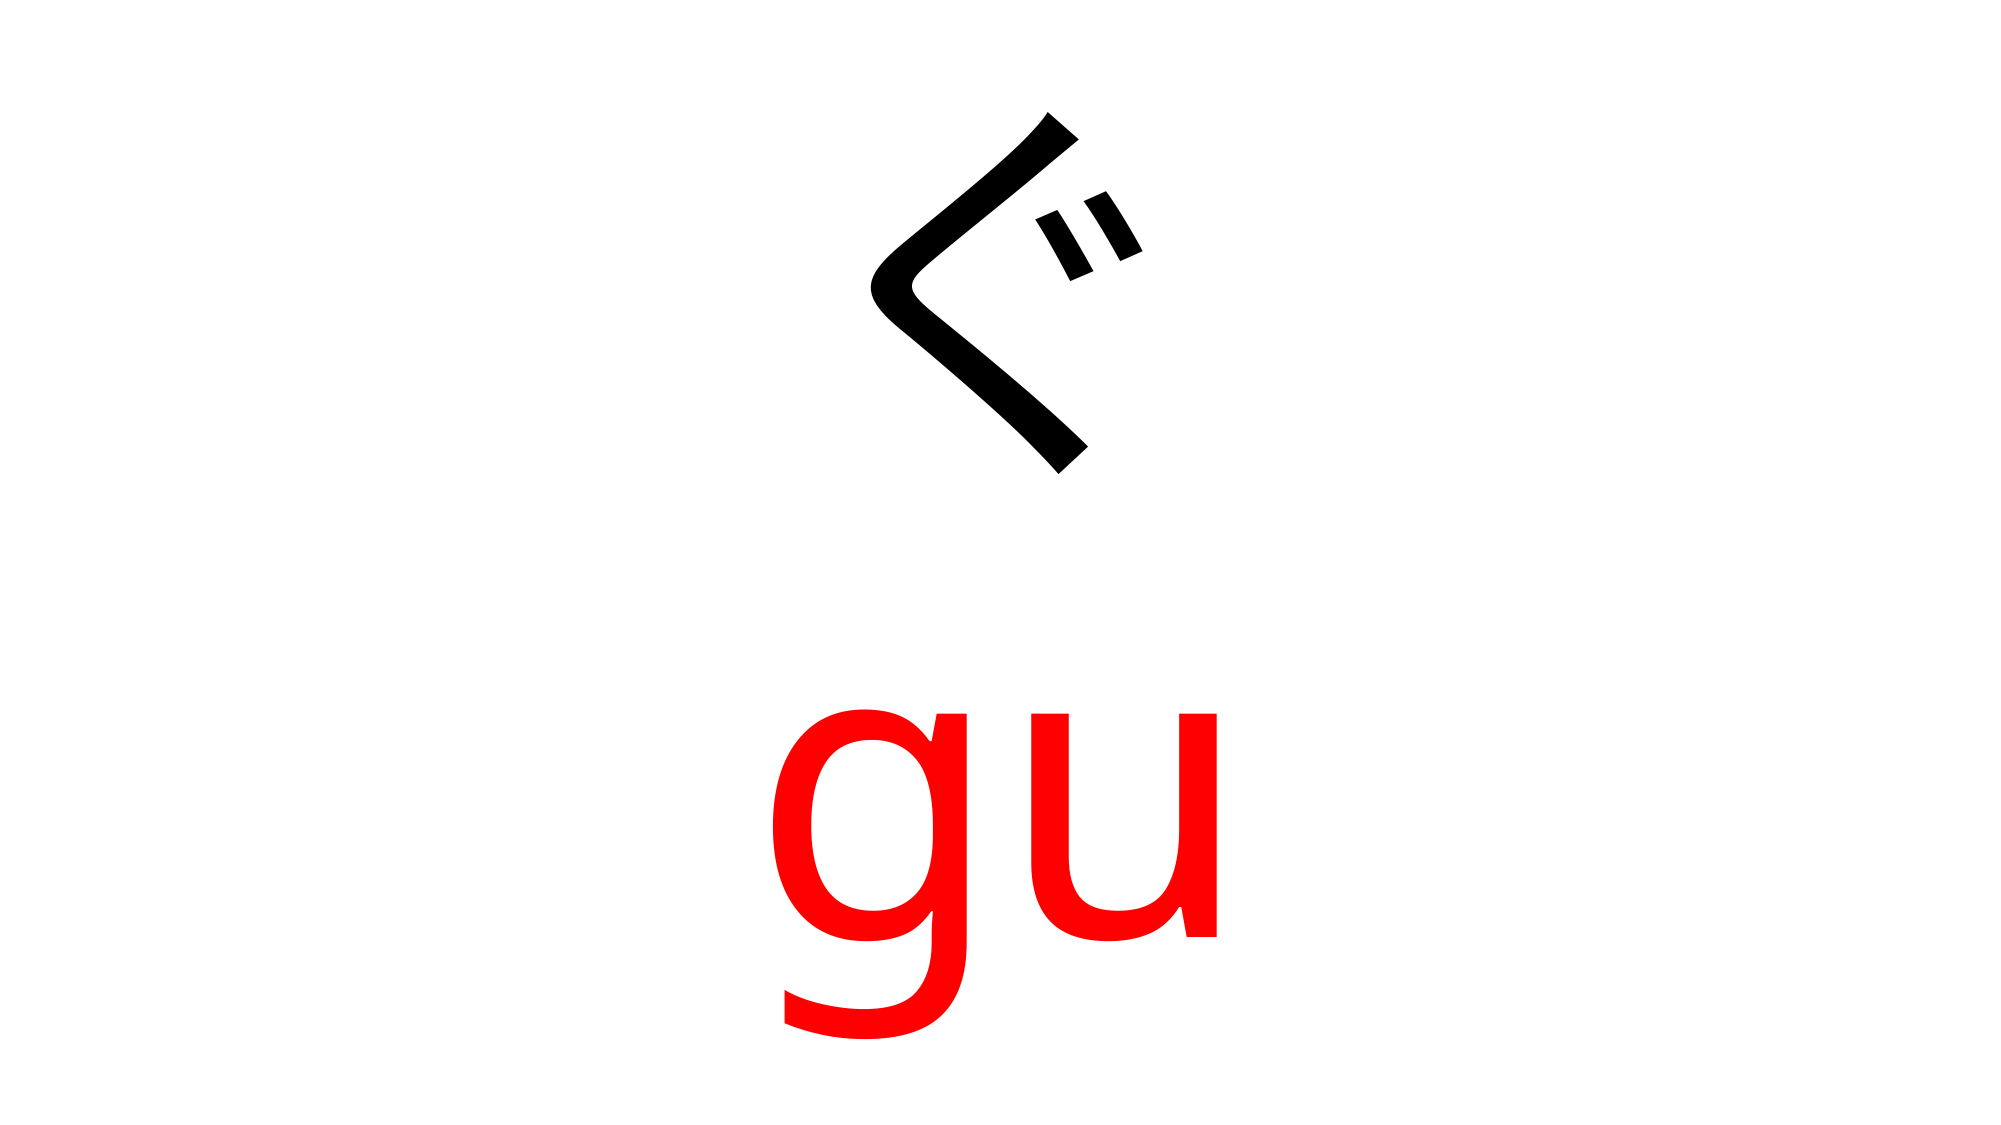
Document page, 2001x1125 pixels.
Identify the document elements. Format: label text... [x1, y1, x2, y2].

text_box gu [249, 562, 1750, 1036]
title ぐ [249, 71, 1750, 545]
